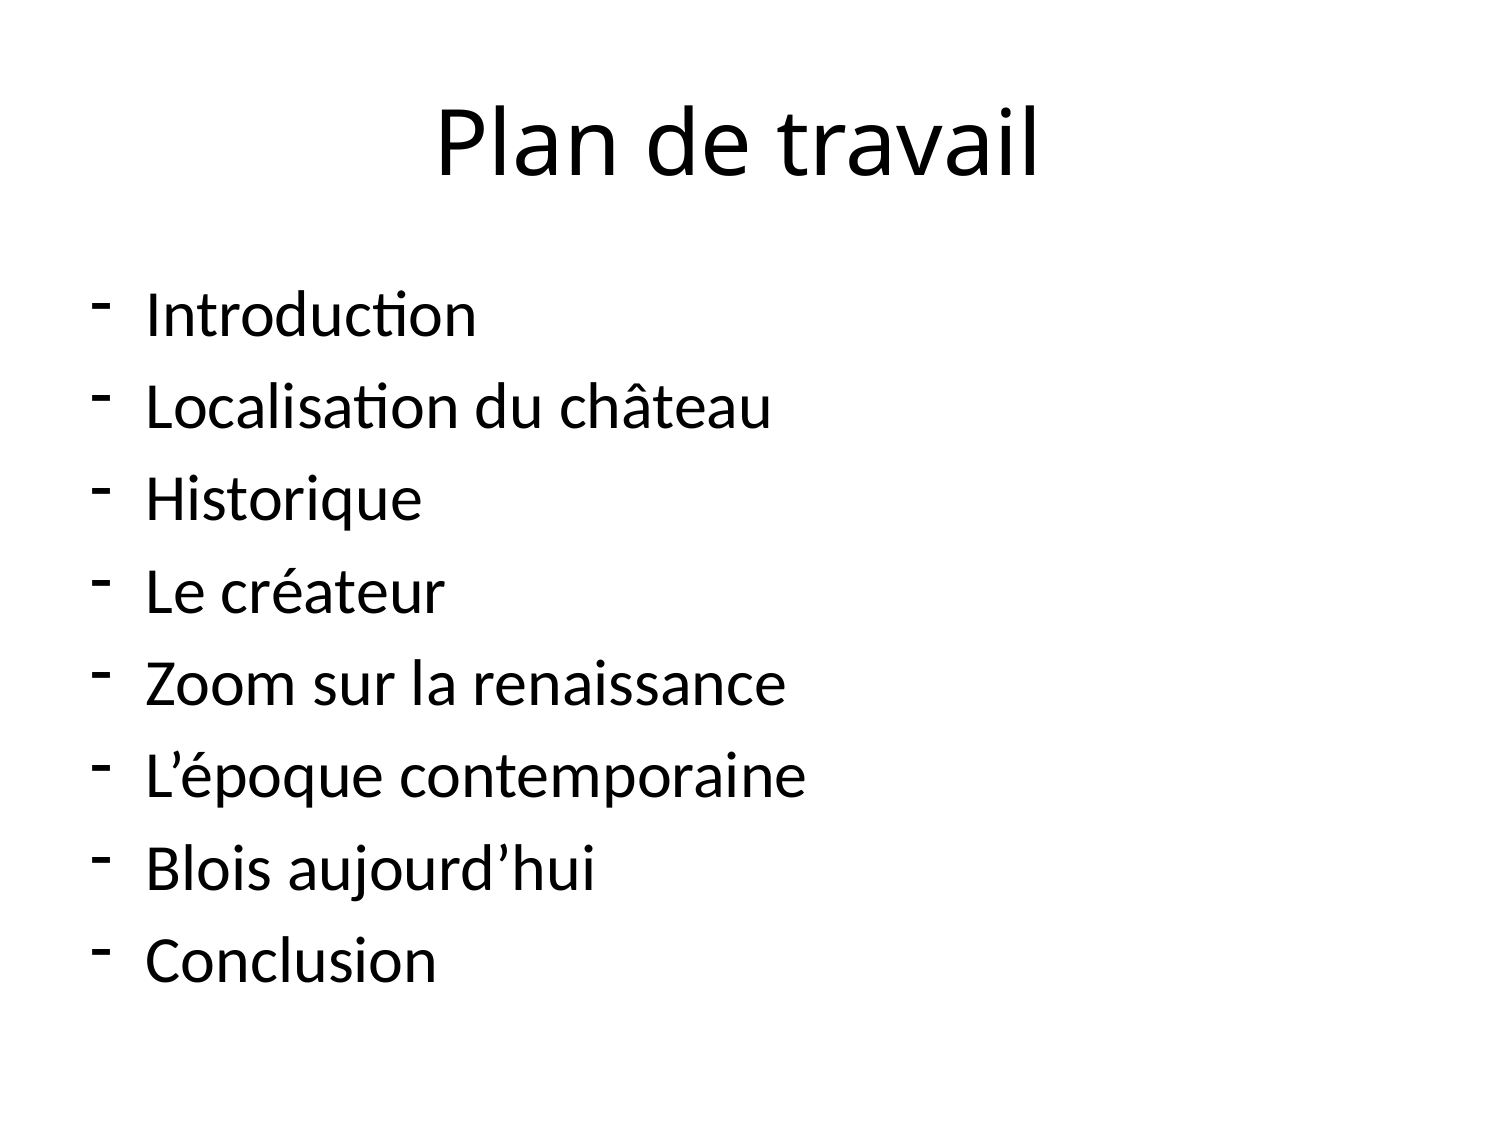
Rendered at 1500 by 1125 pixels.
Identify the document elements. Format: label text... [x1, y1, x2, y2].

title Plan de travail [75, 45, 1425, 233]
list Introduction Localisation du château Historique Le créateur Zoom sur la renaissance L’époque contemporaine Blois aujourd’hui Conclusion [75, 262, 1425, 1005]
